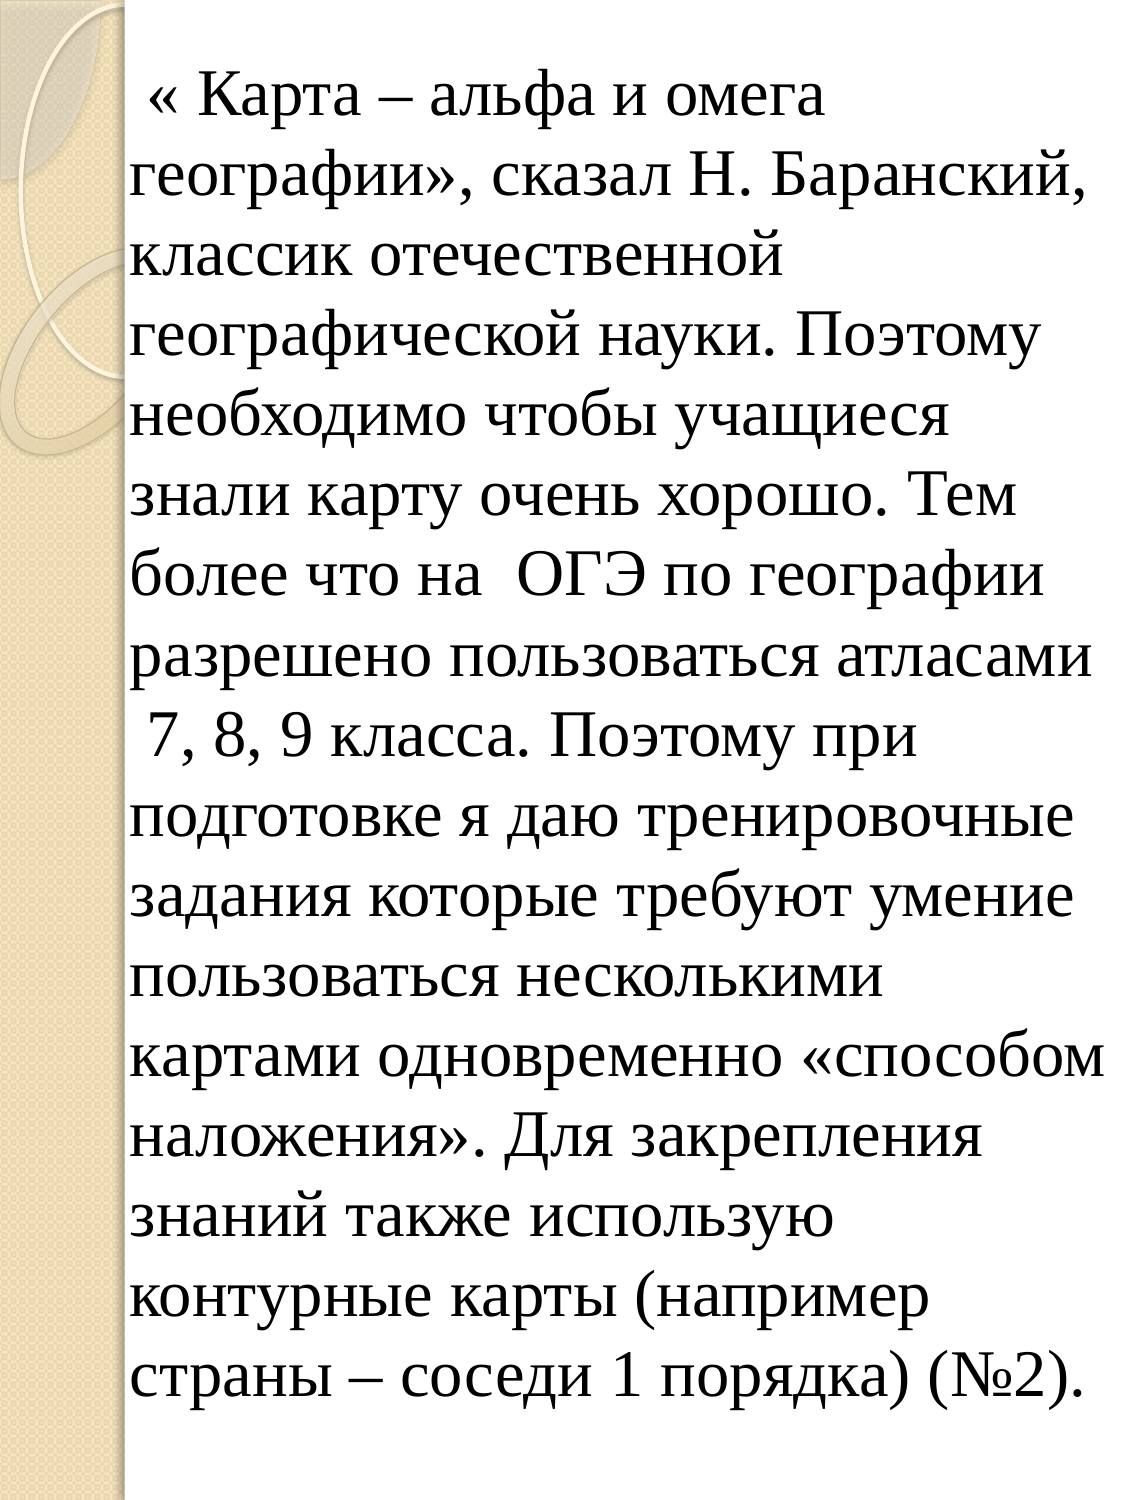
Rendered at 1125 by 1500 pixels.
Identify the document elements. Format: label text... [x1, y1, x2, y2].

list « Карта – альфа и омега географии», сказал Н. Баранский, классик отечественной географической науки. Поэтому необходимо чтобы учащиеся знали карту очень хорошо. Тем более что на ОГЭ по географии разрешено пользоваться атласами 7, 8, 9 класса. Поэтому при подготовке я даю тренировочные задания которые требуют умение пользоваться несколькими картами одновременно «способом наложения». Для закрепления знаний также использую контурные карты (например страны – соседи 1 порядка) (№2). [101, 41, 1125, 1459]
